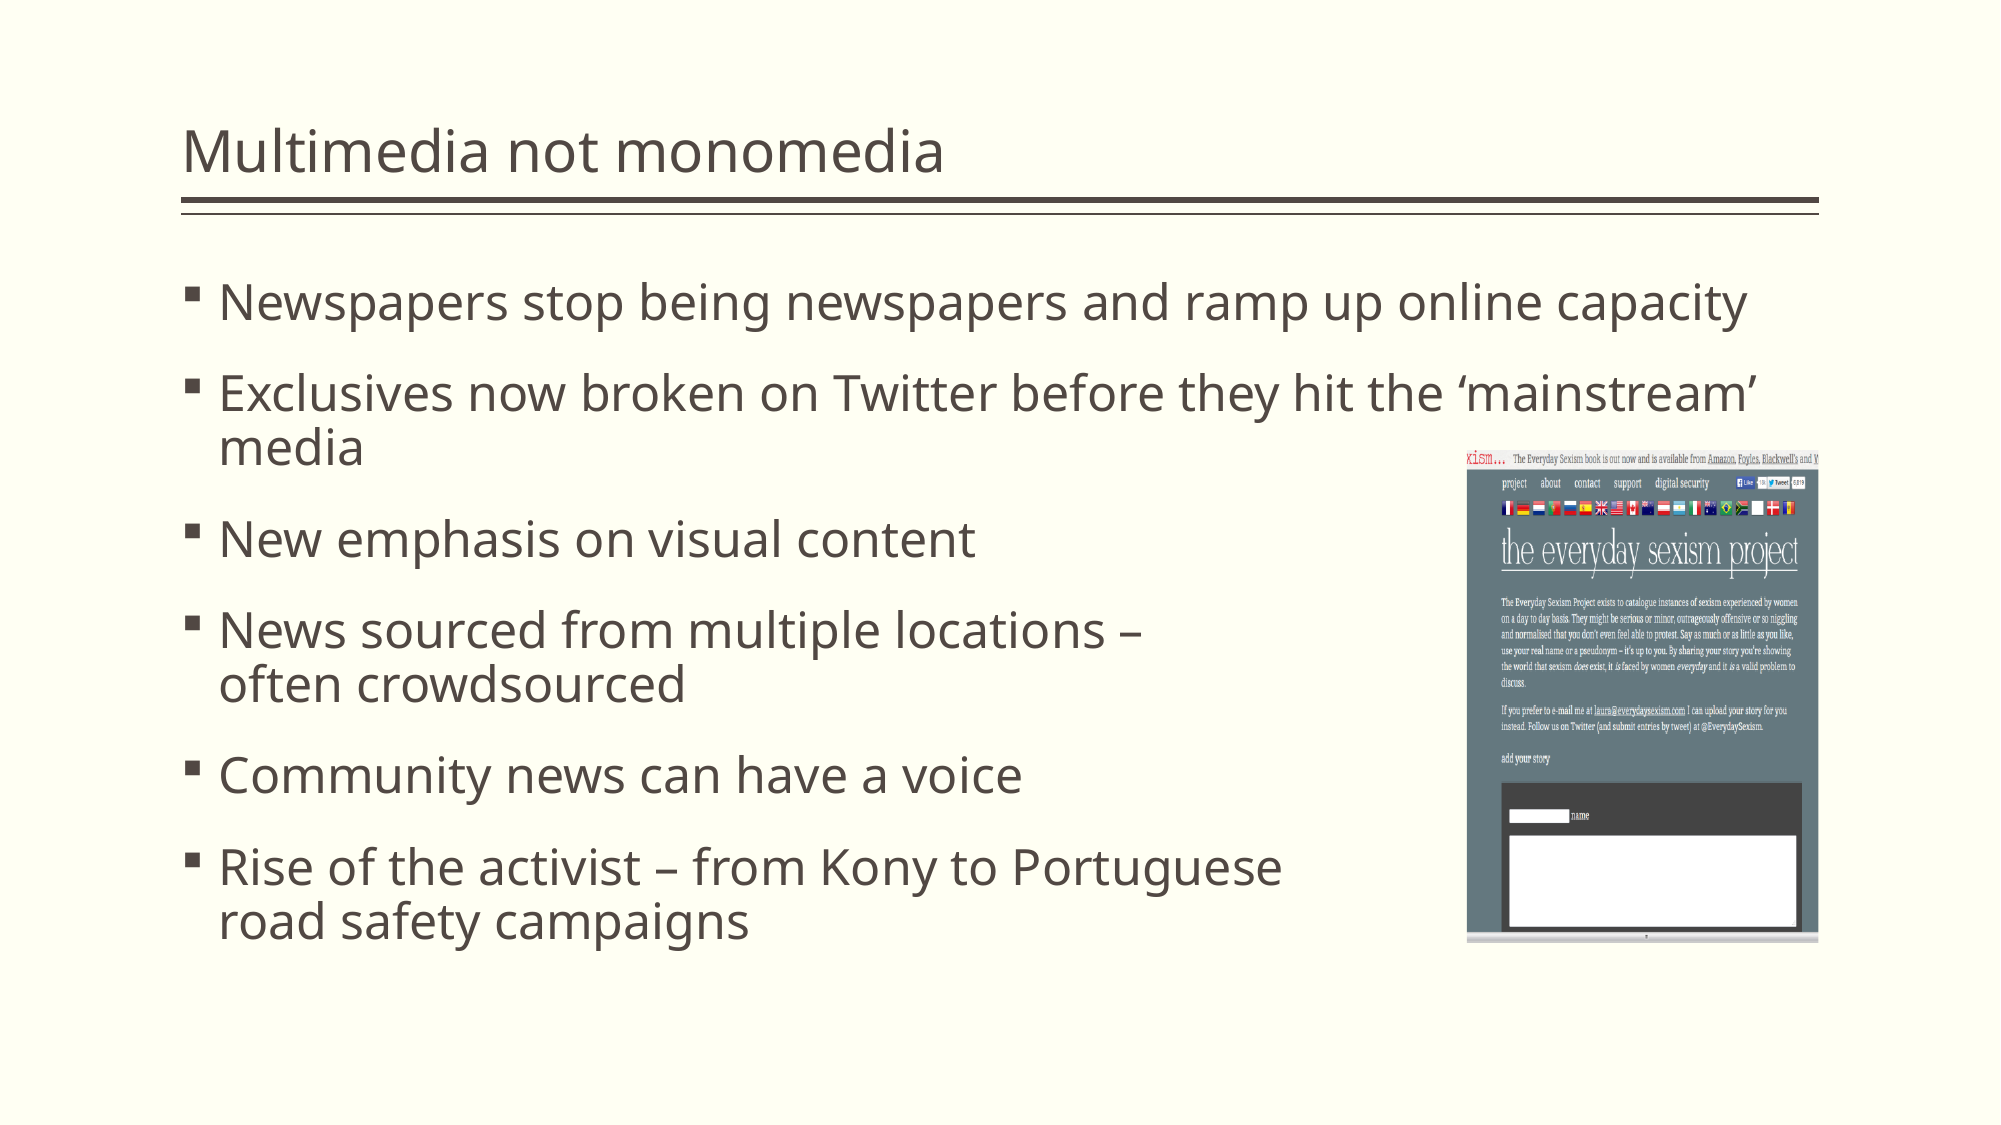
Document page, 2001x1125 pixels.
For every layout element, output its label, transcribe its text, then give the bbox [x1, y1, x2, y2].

picture [1466, 449, 1819, 943]
list Newspapers stop being newspapers and ramp up online capacity Exclusives now broken on Twitter before they hit the ‘mainstream’ media New emphasis on visual content News sourced from multiple locations – often crowdsourced Community news can have a voice Rise of the activist – from Kony to Portuguese road safety campaigns [181, 269, 1819, 1012]
title Multimedia not monomedia [181, 12, 1819, 193]
